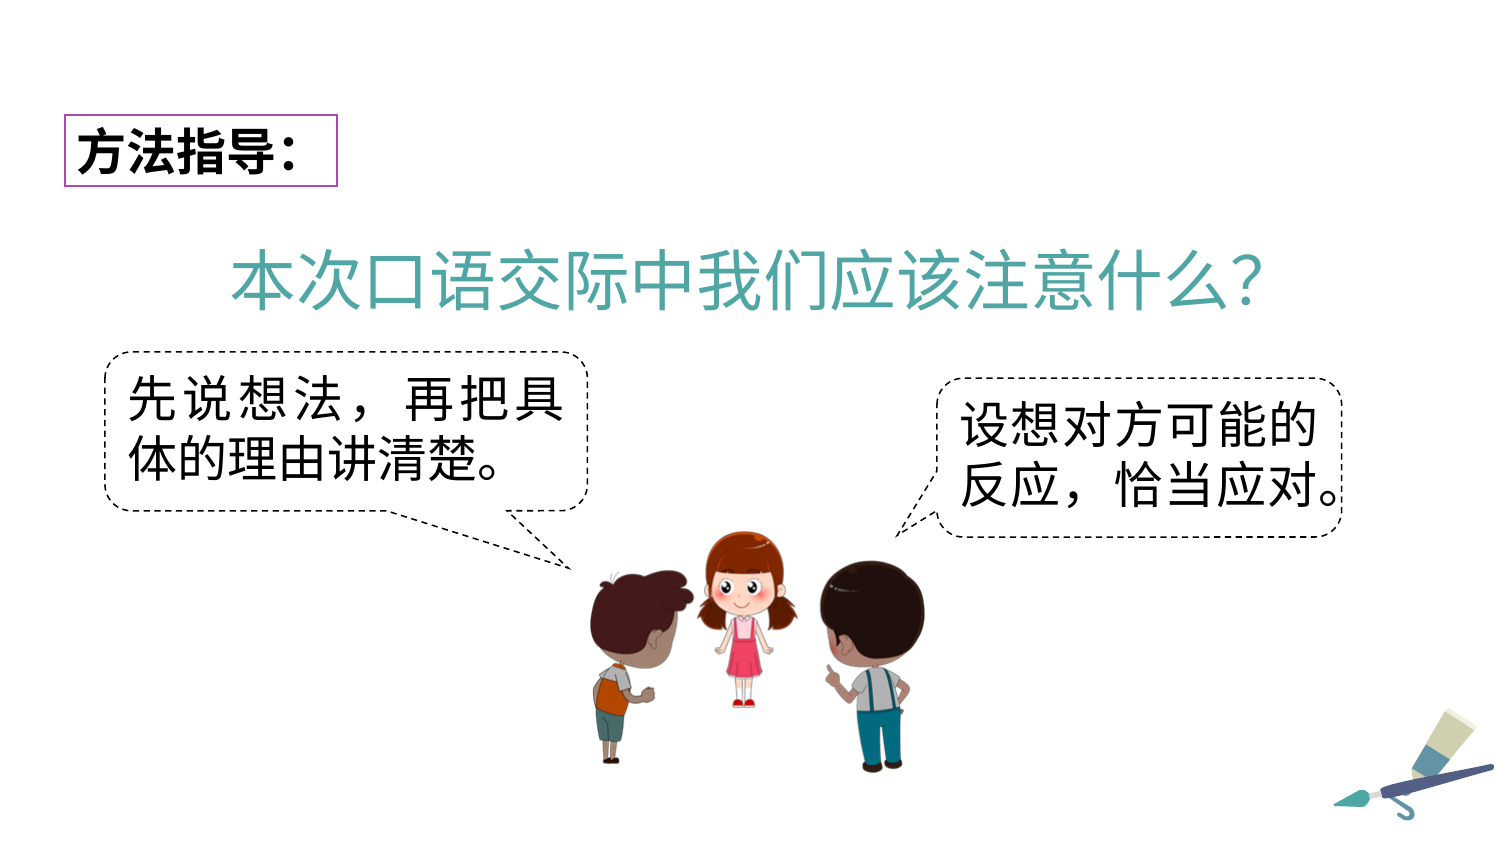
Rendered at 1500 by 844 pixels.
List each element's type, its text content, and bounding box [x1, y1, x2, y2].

text_box 先说想法，再把具体的理由讲清楚。 [104, 351, 588, 569]
text_box 本次口语交际中我们应该注意什么？ [97, 191, 1418, 326]
text_box 设想对方可能的反应，恰当应对。 [934, 378, 1342, 538]
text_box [1358, 708, 1481, 844]
text_box 方法指导： [64, 114, 338, 187]
picture [581, 469, 934, 835]
